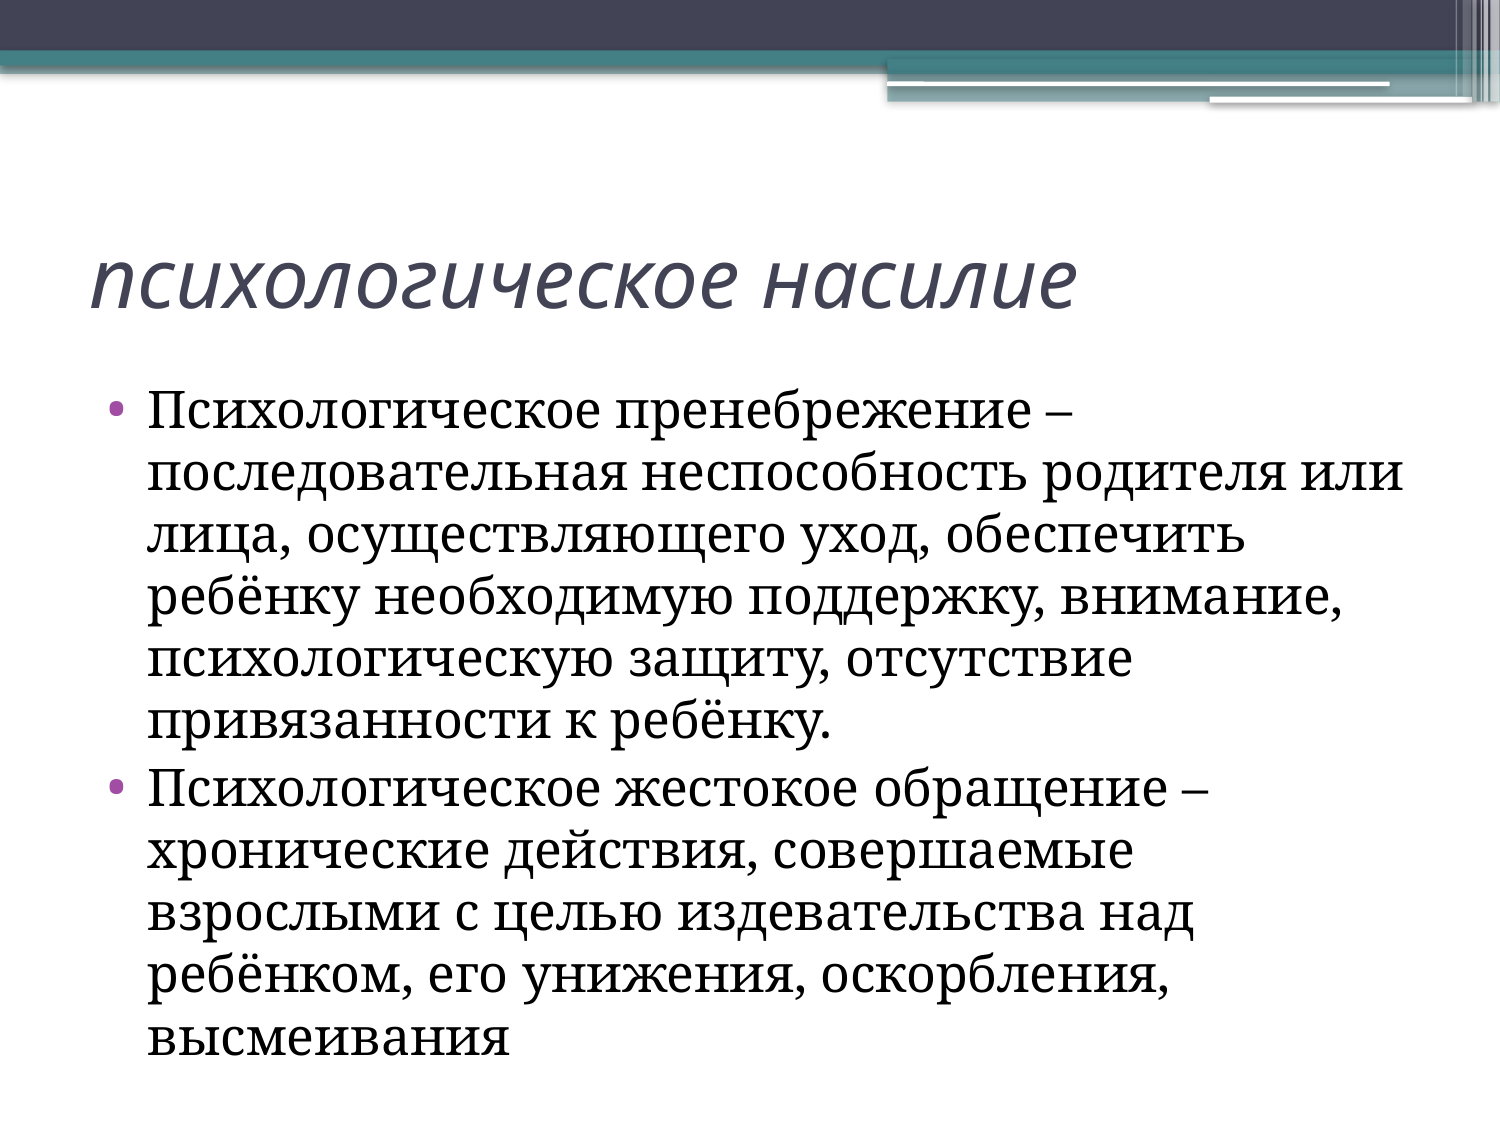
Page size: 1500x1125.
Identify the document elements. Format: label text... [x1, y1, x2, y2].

title психологическое насилие [75, 187, 1425, 363]
list Психологическое пренебрежение – последовательная неспособность родителя или лица, осуществляющего уход, обеспечить ребёнку необходимую поддержку, внимание, психологическую защиту, отсутствие привязанности к ребёнку. Психологическое жестокое обращение – хронические действия, совершаемые взрослыми с целью издевательства над ребёнком, его унижения, оскорбления, высмеивания [75, 368, 1425, 1079]
